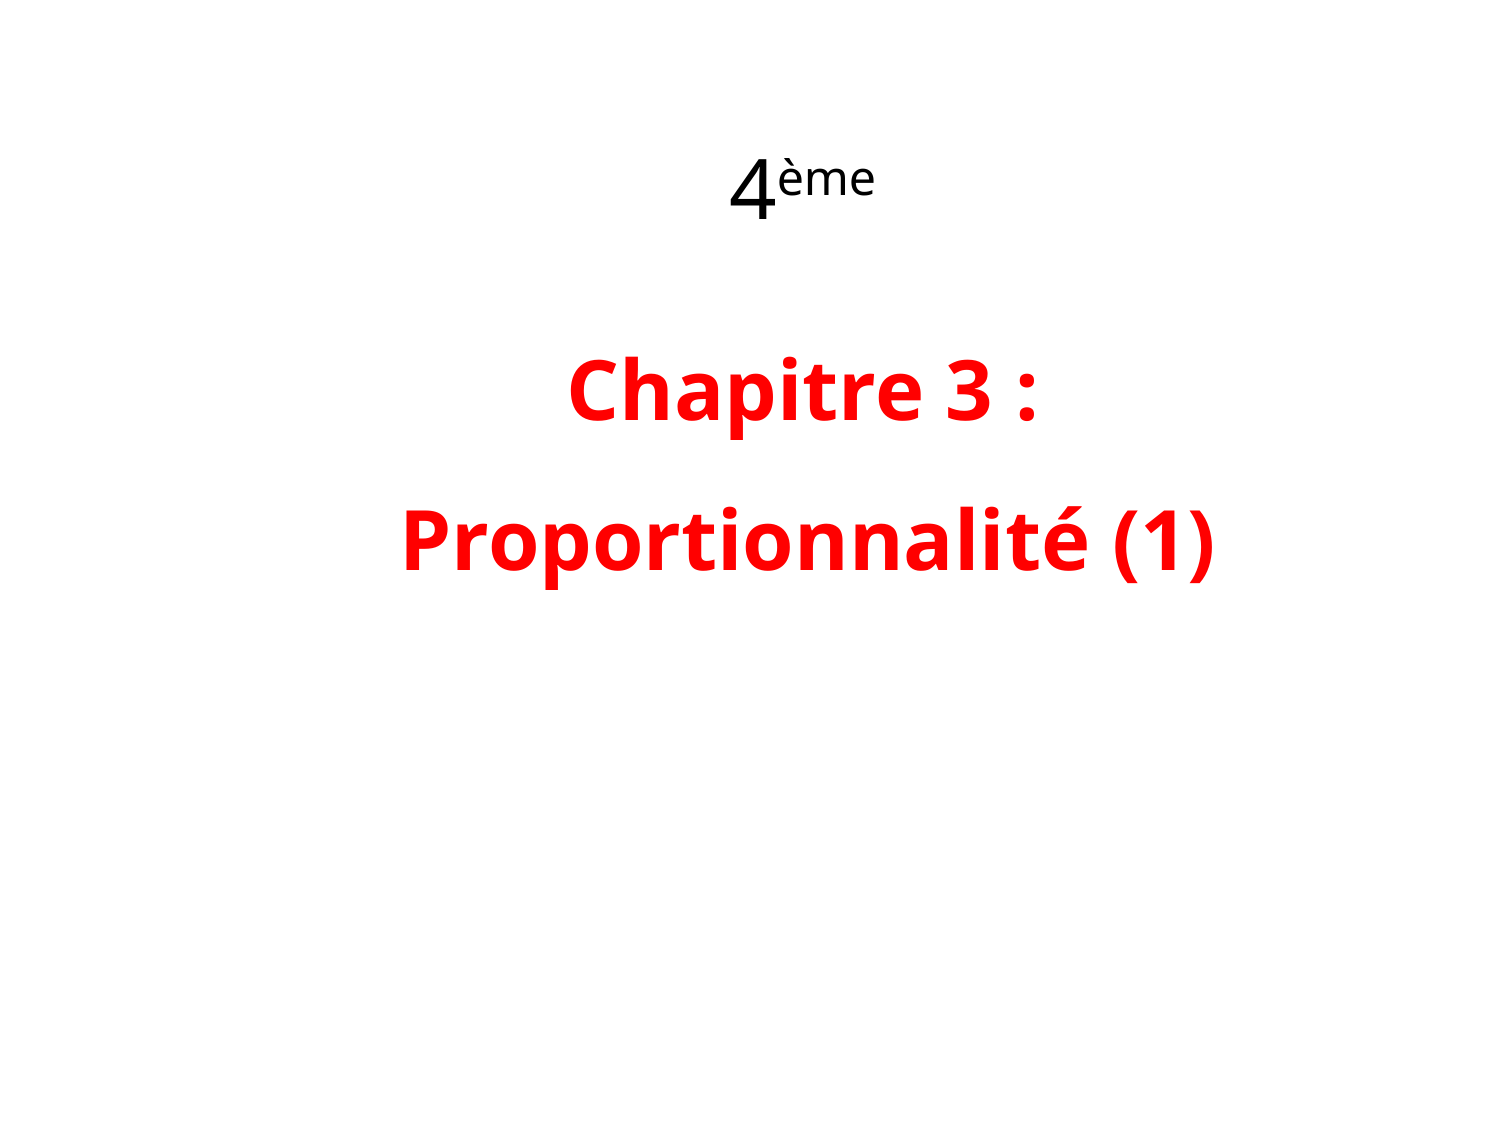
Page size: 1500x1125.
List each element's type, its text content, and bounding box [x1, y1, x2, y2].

title 4ème Chapitre 3 : Proportionnalité (1) [218, 101, 1388, 622]
